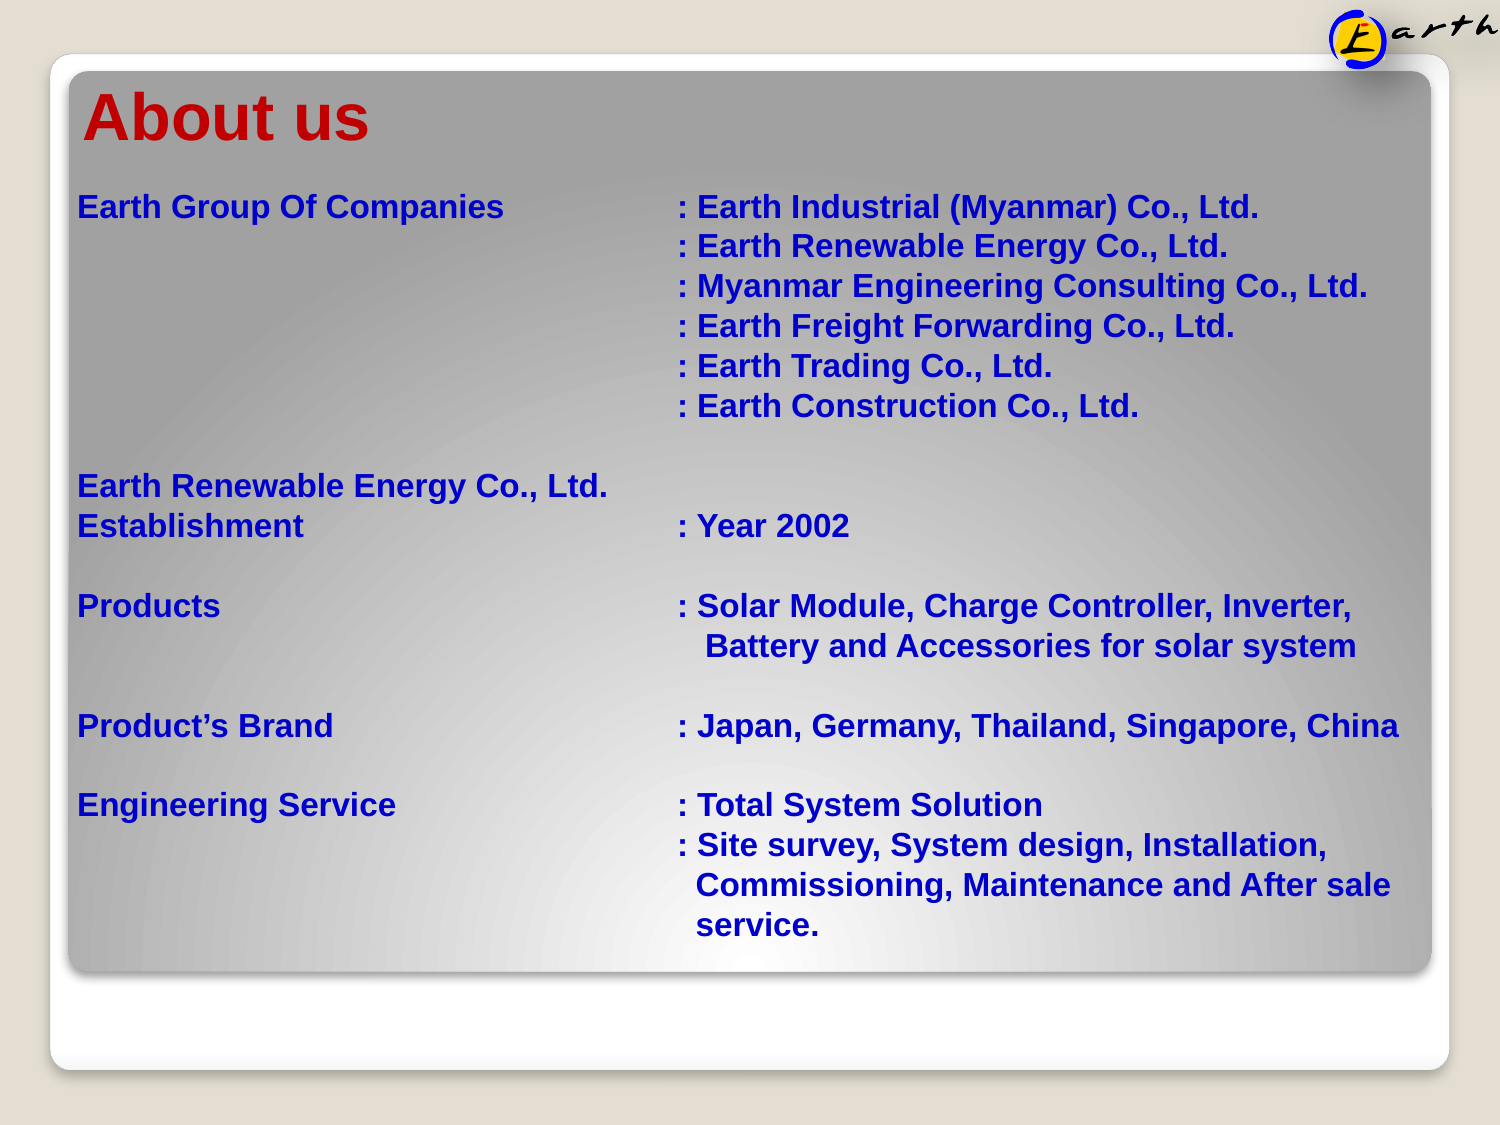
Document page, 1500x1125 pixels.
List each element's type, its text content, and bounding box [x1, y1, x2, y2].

picture [1324, 0, 1500, 85]
text_box About us [67, 66, 387, 162]
text_box Earth Group Of Companies : Earth Industrial (Myanmar) Co., Ltd. : Earth Renewable Energy Co., Ltd. : Myanmar Engineering Consulting Co., Ltd. : Earth Freight Forwarding Co., Ltd. : Earth Trading Co., Ltd. : Earth Construction Co., Ltd. Earth Renewable Energy Co., Ltd. Establishment : Year 2002 Products : Solar Module, Charge Controller, Inverter, Battery and Accessories for solar system Product’s Brand : Japan, Germany, Thailand, Singapore, China Engineering Service : Total System Solution : Site survey, System design, Installation, Commissioning, Maintenance and After sale service. [62, 137, 1425, 1031]
